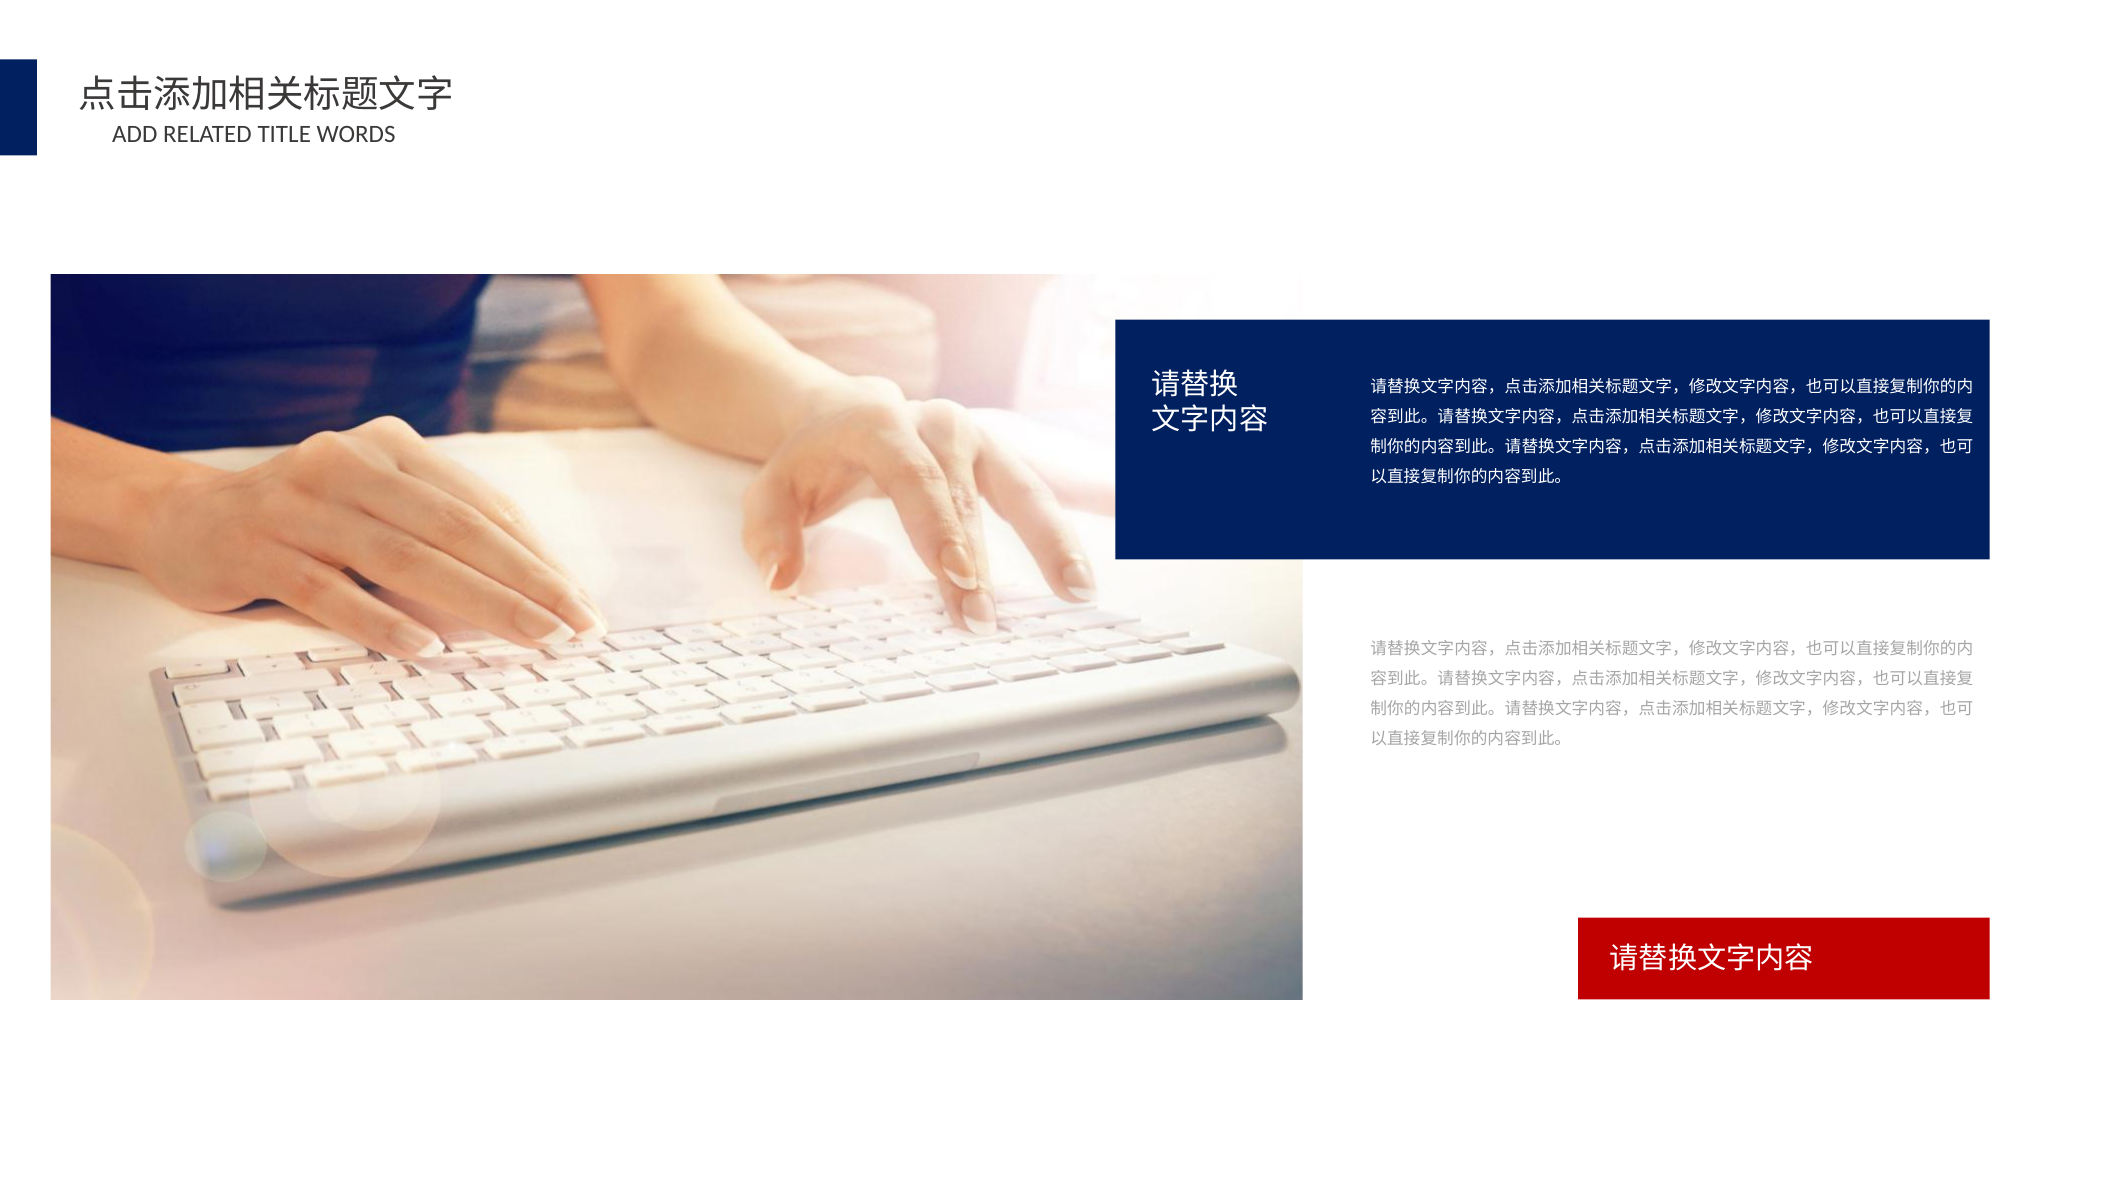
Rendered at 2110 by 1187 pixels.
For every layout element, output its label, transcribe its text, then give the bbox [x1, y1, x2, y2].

text_box 请替换文字内容，点击添加相关标题文字，修改文字内容，也可以直接复制你的内容到此。请替换文字内容，点击添加相关标题文字，修改文字内容，也可以直接复制你的内容到此。请替换文字内容，点击添加相关标题文字，修改文字内容，也可以直接复制你的内容到此。 [1354, 357, 1990, 551]
text_box 请替换文字内容 [1593, 931, 1858, 983]
text_box 点击添加相关标题文字 [62, 61, 470, 123]
text_box 请替换 文字内容 [1135, 357, 1315, 455]
text_box [1114, 319, 1991, 561]
text_box 请替换文字内容，点击添加相关标题文字，修改文字内容，也可以直接复制你的内容到此。请替换文字内容，点击添加相关标题文字，修改文字内容，也可以直接复制你的内容到此。请替换文字内容，点击添加相关标题文字，修改文字内容，也可以直接复制你的内容到此。 [1354, 620, 1990, 814]
text_box [1577, 917, 1991, 1000]
text_box [50, 273, 1304, 1000]
text_box ADD RELATED TITLE WORDS [96, 109, 413, 156]
